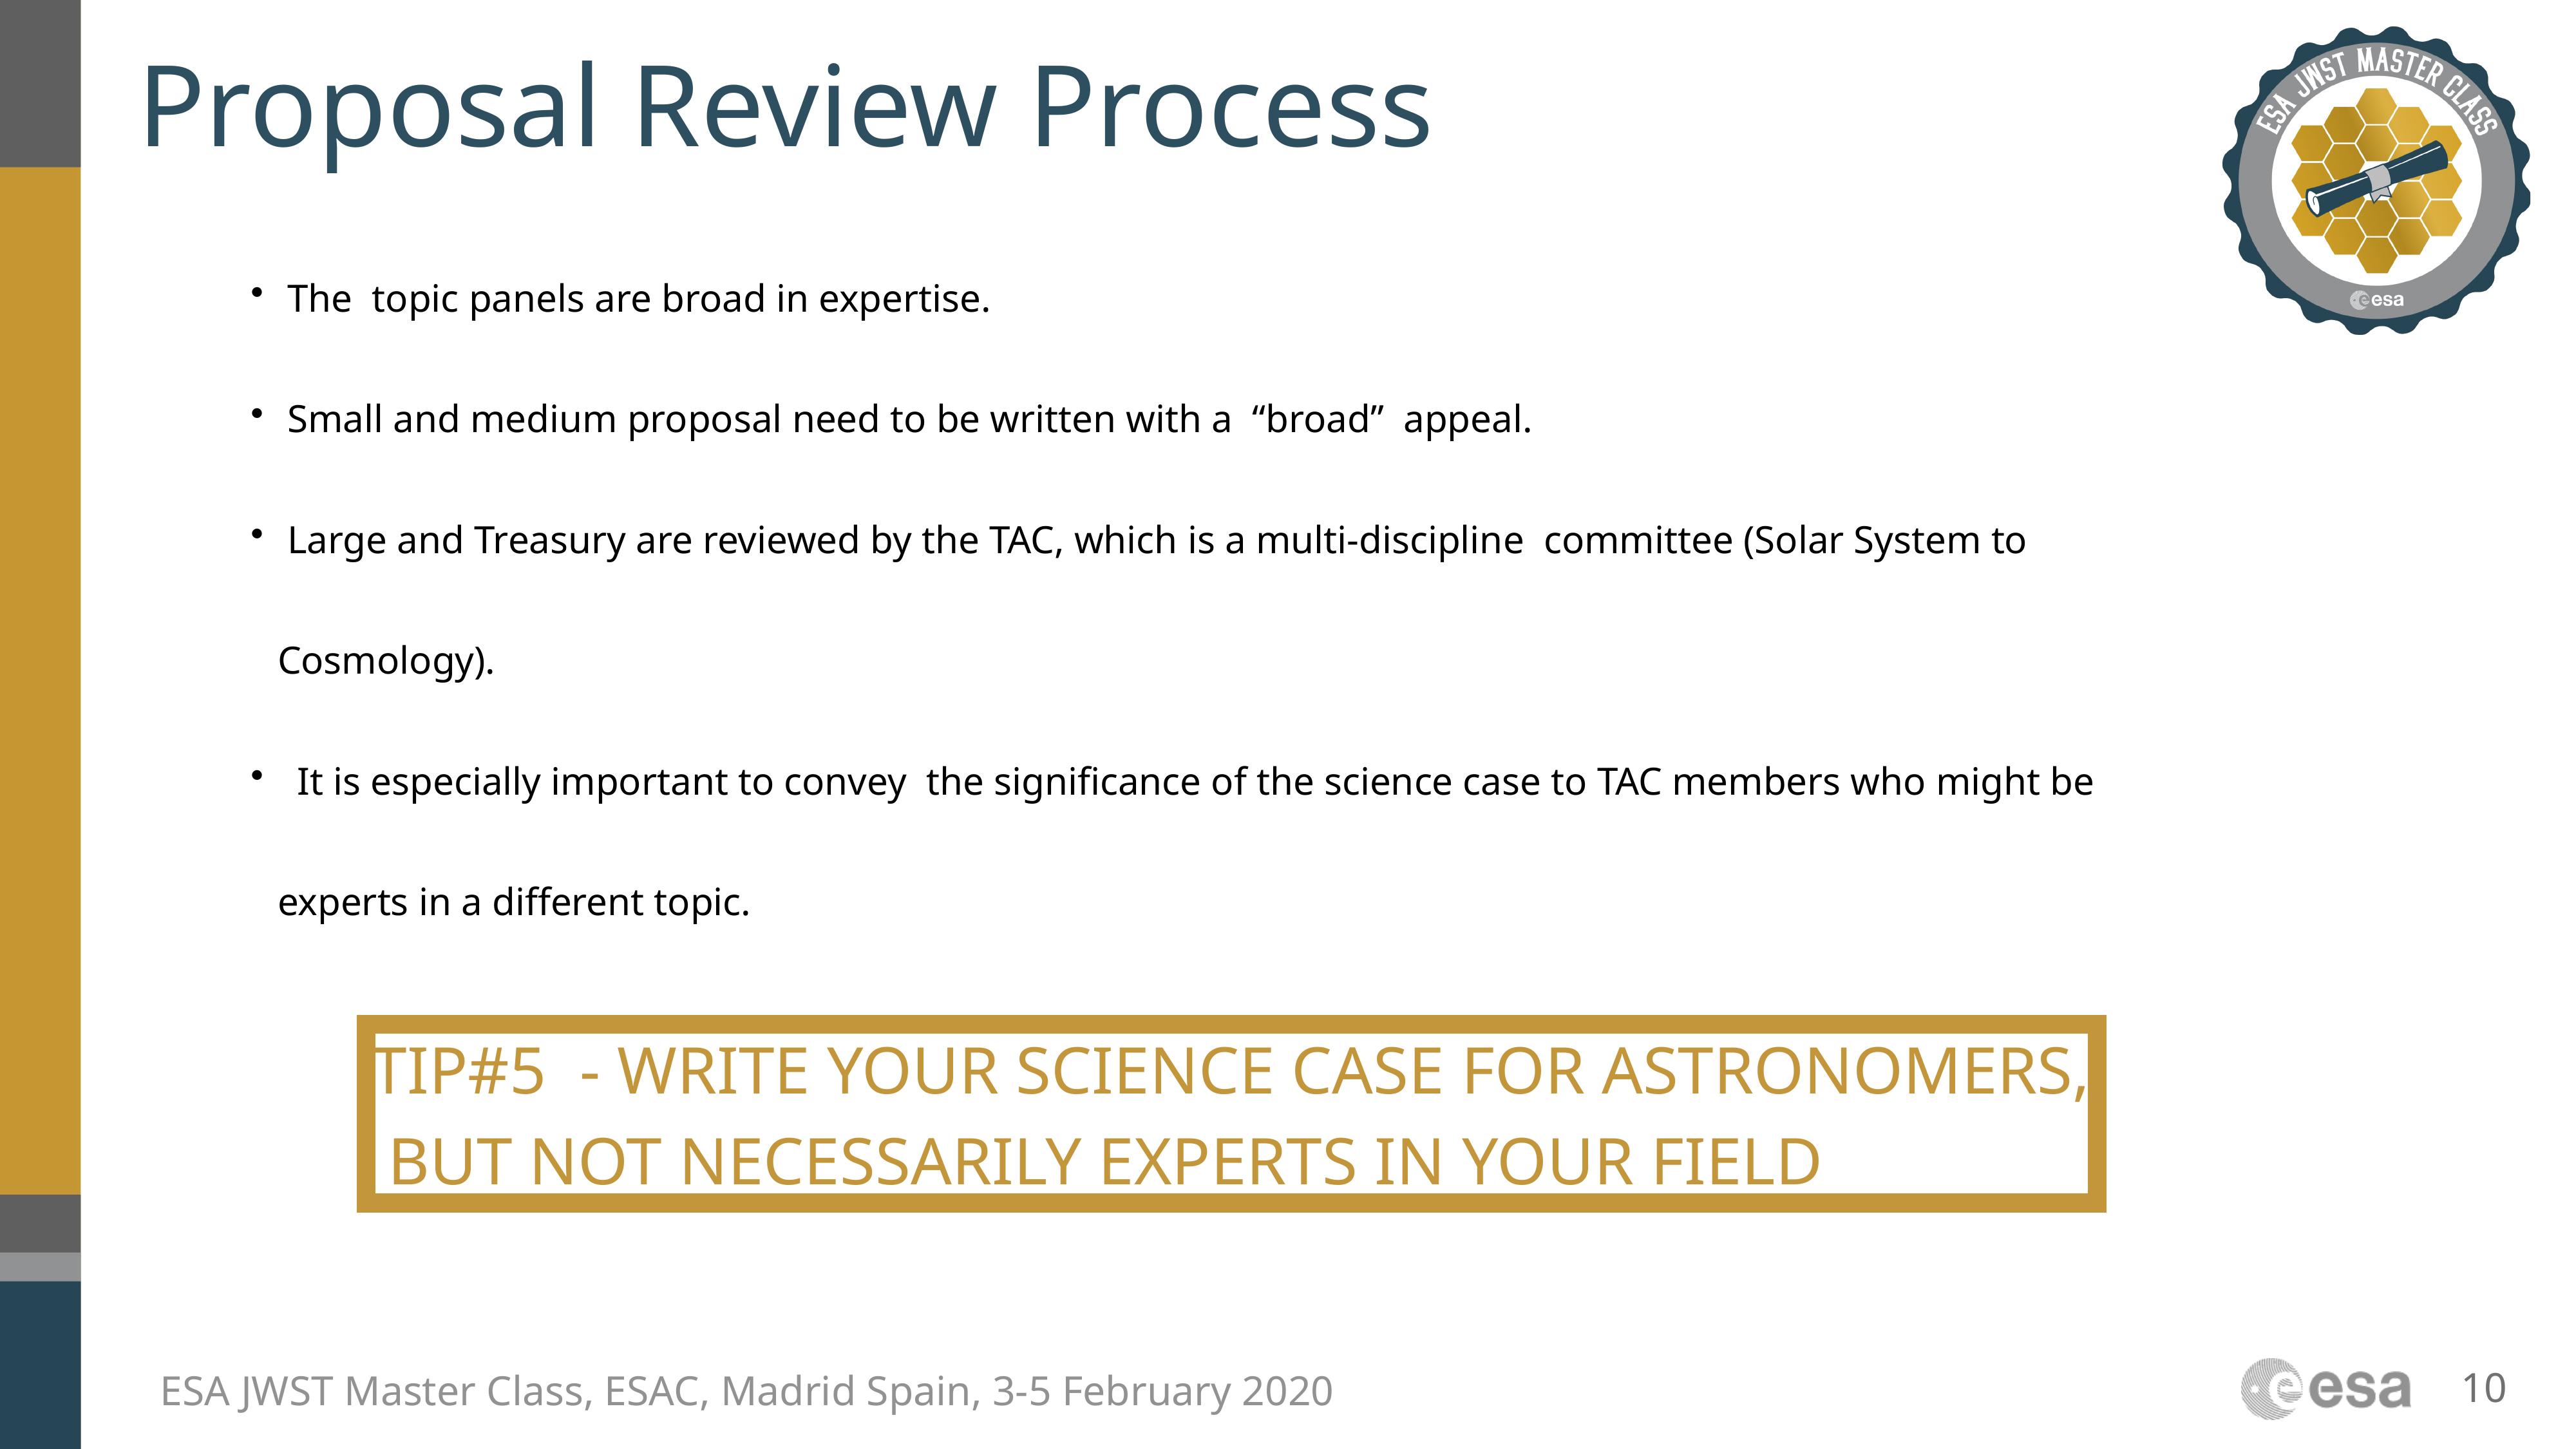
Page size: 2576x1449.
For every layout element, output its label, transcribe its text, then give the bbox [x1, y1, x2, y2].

slide_number 10 [2454, 1356, 2515, 1423]
text_box TIP#5 - WRITE YOUR SCIENCE CASE FOR ASTRONOMERS, BUT NOT NECESSARILY EXPERTS IN YOUR FIELD [366, 1024, 2098, 1203]
picture [2222, 26, 2531, 335]
text_box The topic panels are broad in expertise. Small and medium proposal need to be written with a “broad” appeal. Large and Treasury are reviewed by the TAC, which is a multi-discipline committee (Solar System to Cosmology). It is especially important to convey the significance of the science case to TAC members who might be experts in a different topic. [245, 193, 2218, 1170]
title Proposal Review Process [131, 17, 2172, 186]
picture [2241, 1358, 2411, 1420]
